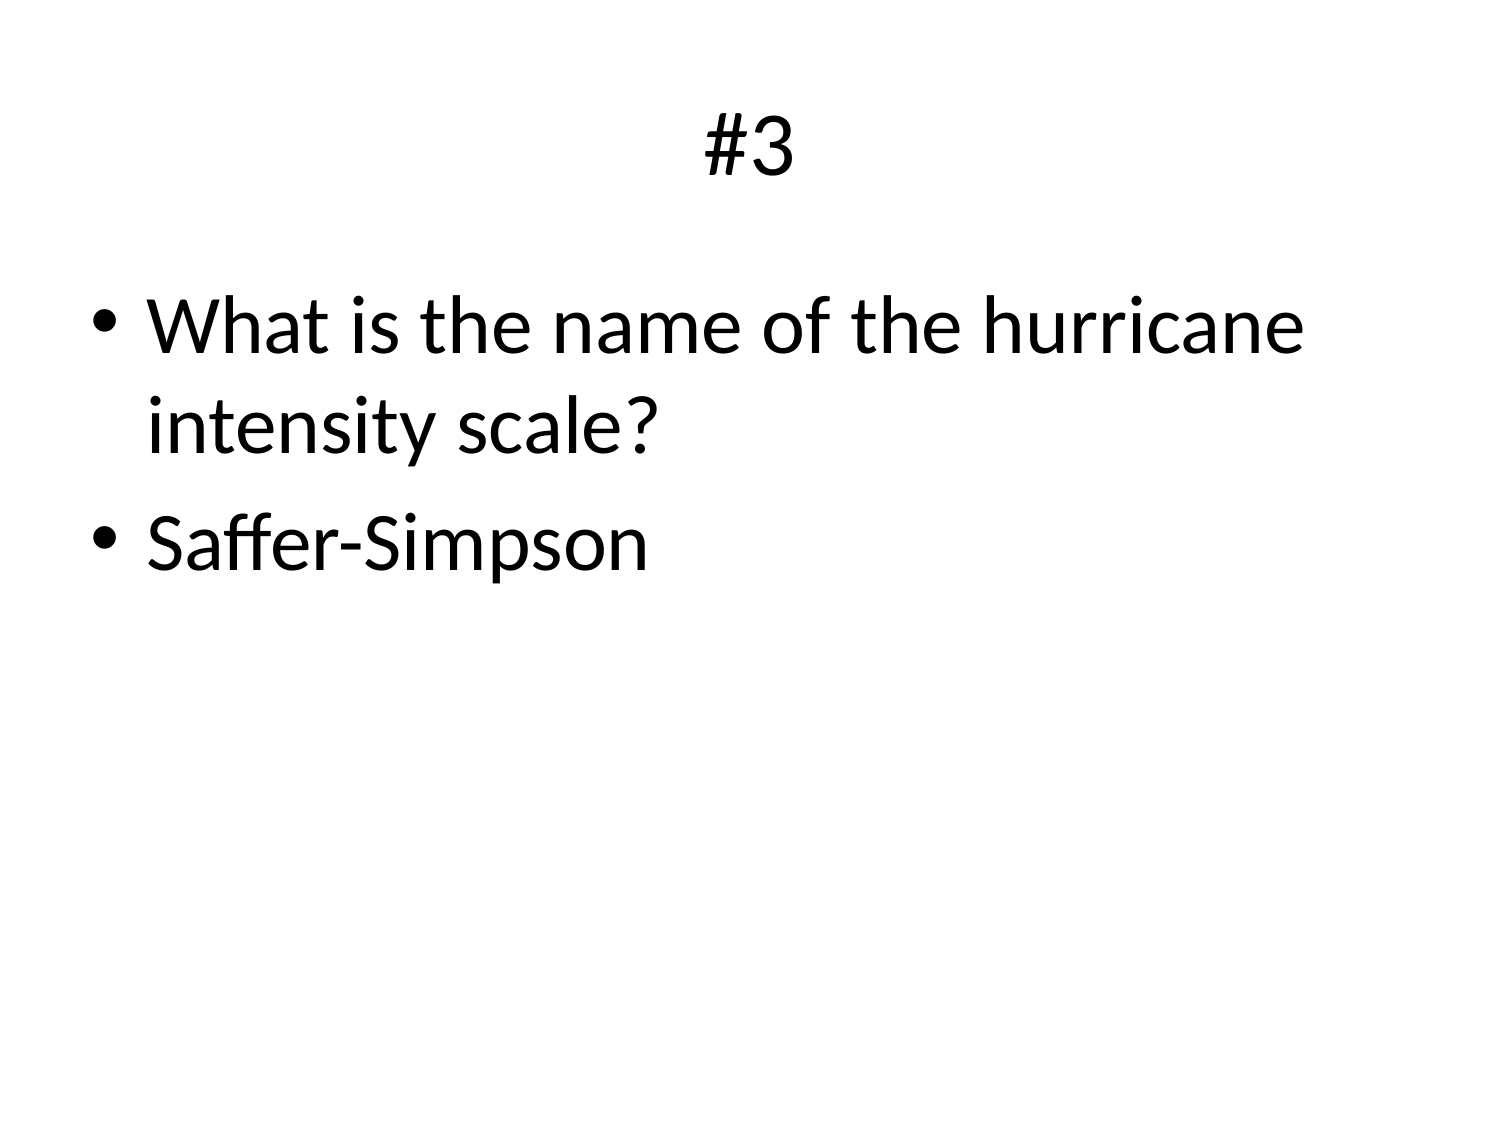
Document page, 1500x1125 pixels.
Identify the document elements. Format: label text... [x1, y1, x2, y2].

title #3 [75, 45, 1425, 233]
list What is the name of the hurricane intensity scale? Saffer-Simpson [75, 262, 1425, 1005]
